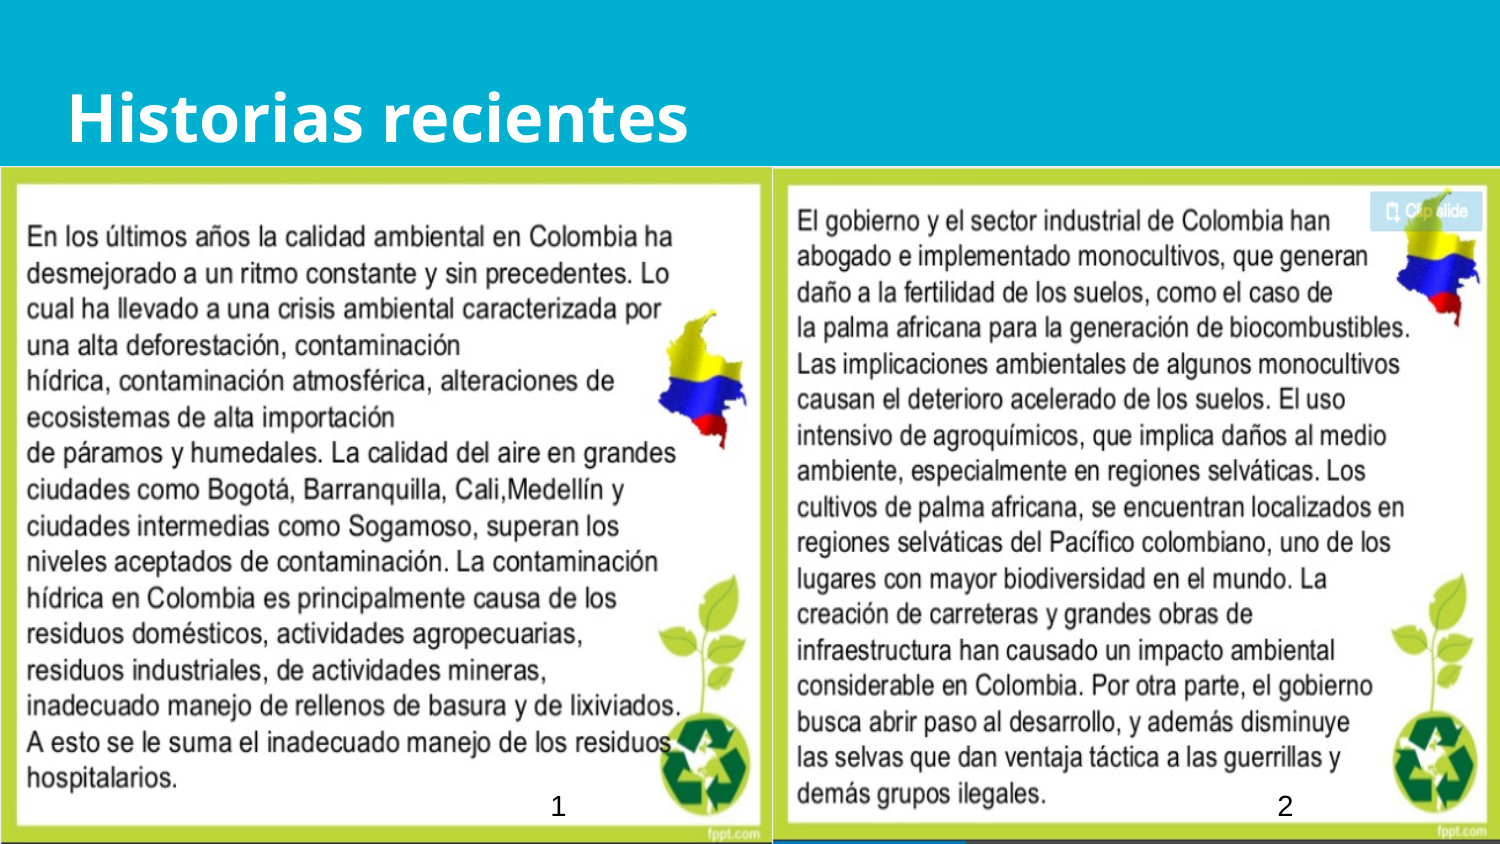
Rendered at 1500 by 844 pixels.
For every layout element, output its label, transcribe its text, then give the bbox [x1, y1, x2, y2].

title Historias recientes [51, 61, 1449, 165]
picture [0, 166, 1500, 844]
